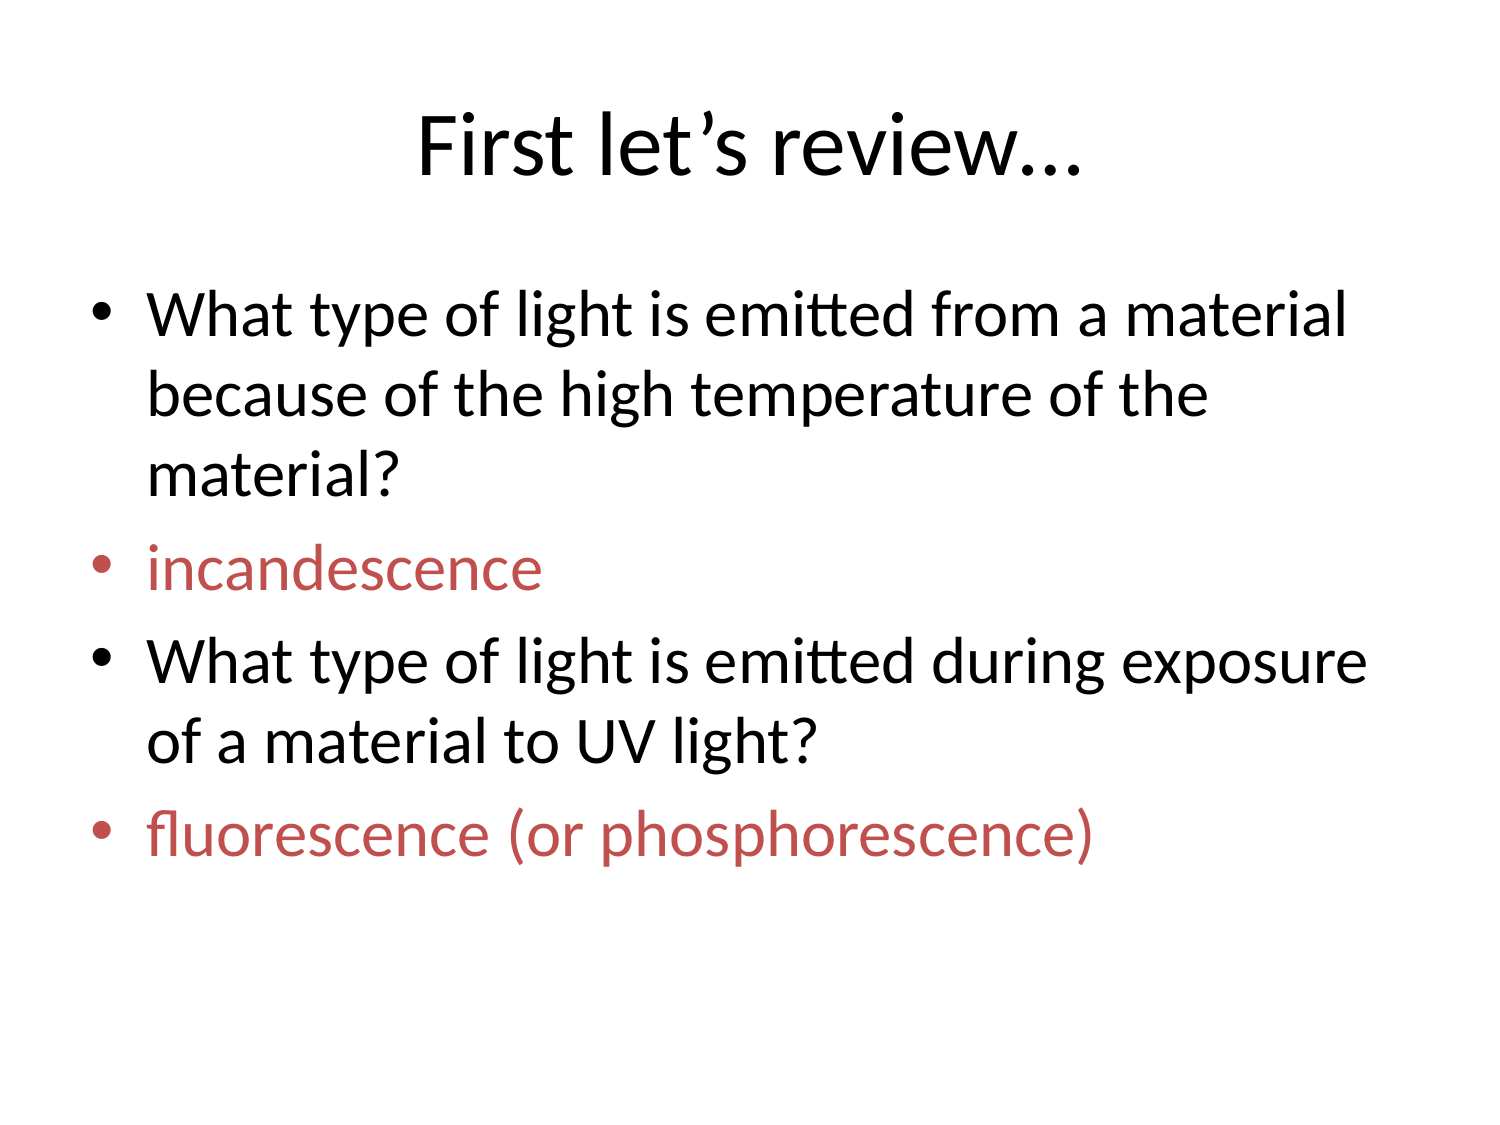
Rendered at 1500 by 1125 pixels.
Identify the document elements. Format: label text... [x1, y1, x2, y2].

title First let’s review… [75, 45, 1425, 233]
list What type of light is emitted from a material because of the high temperature of the material? incandescence What type of light is emitted during exposure of a material to UV light? fluorescence (or phosphorescence) [75, 262, 1425, 1005]
